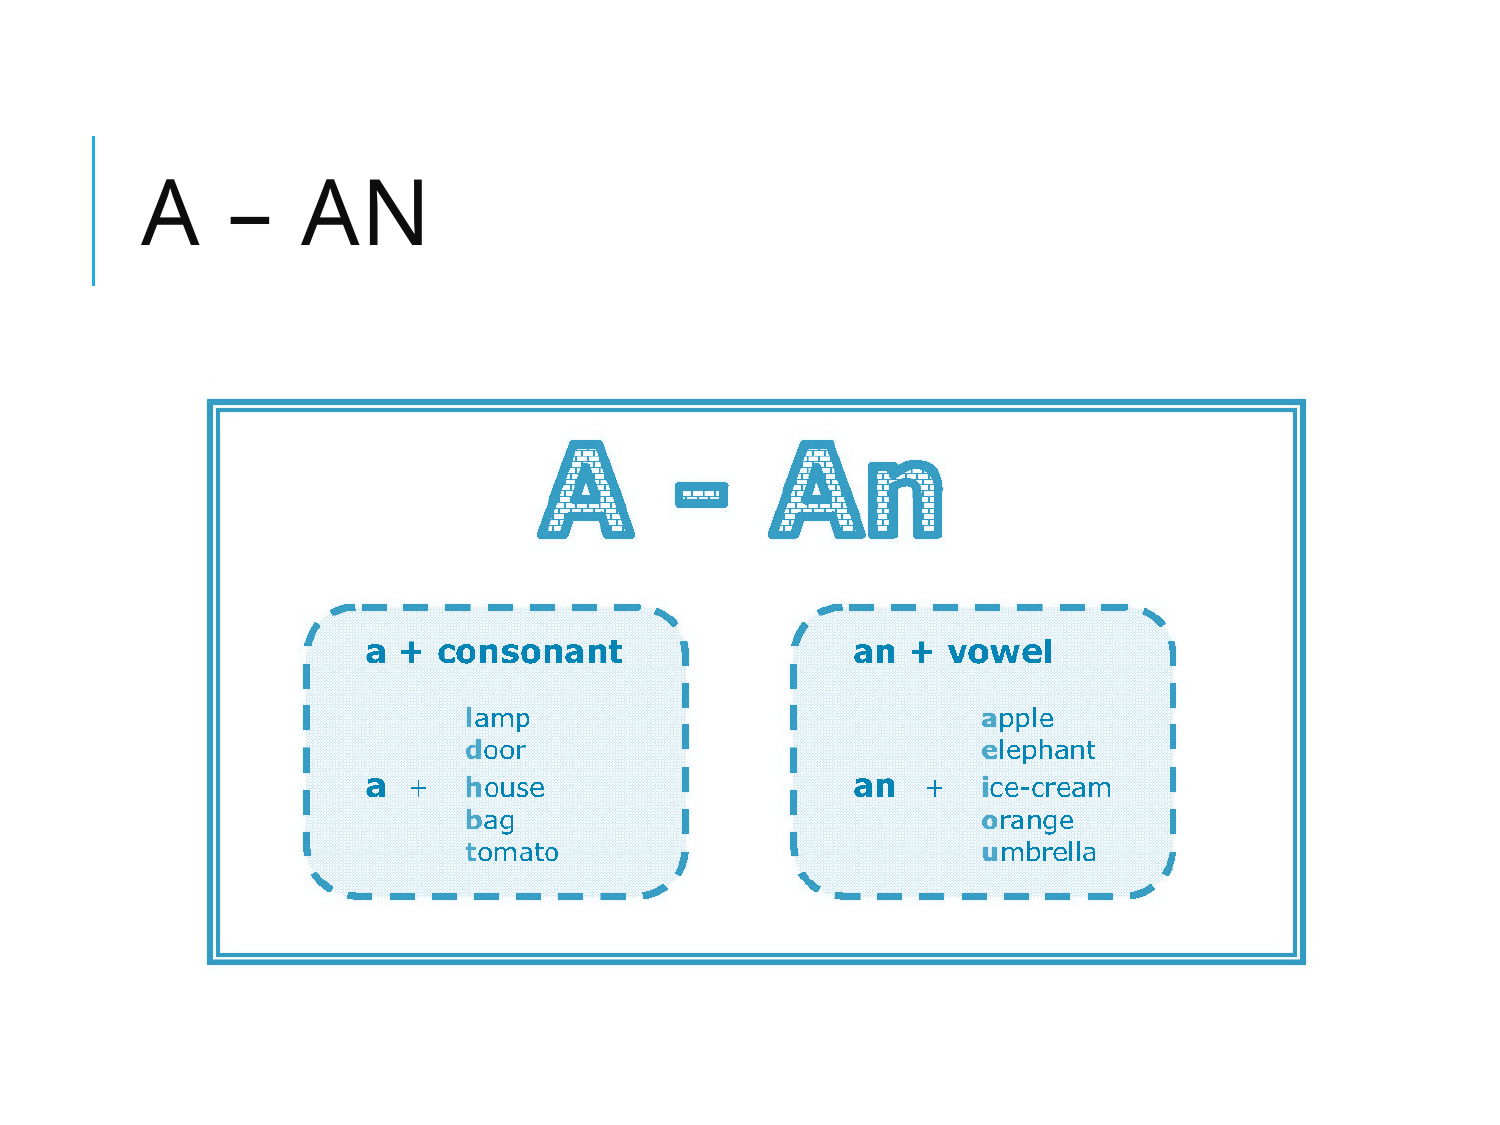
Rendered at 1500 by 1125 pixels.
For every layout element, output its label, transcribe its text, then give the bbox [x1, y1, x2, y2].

title A – an [126, 96, 1322, 342]
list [159, 351, 1355, 1012]
